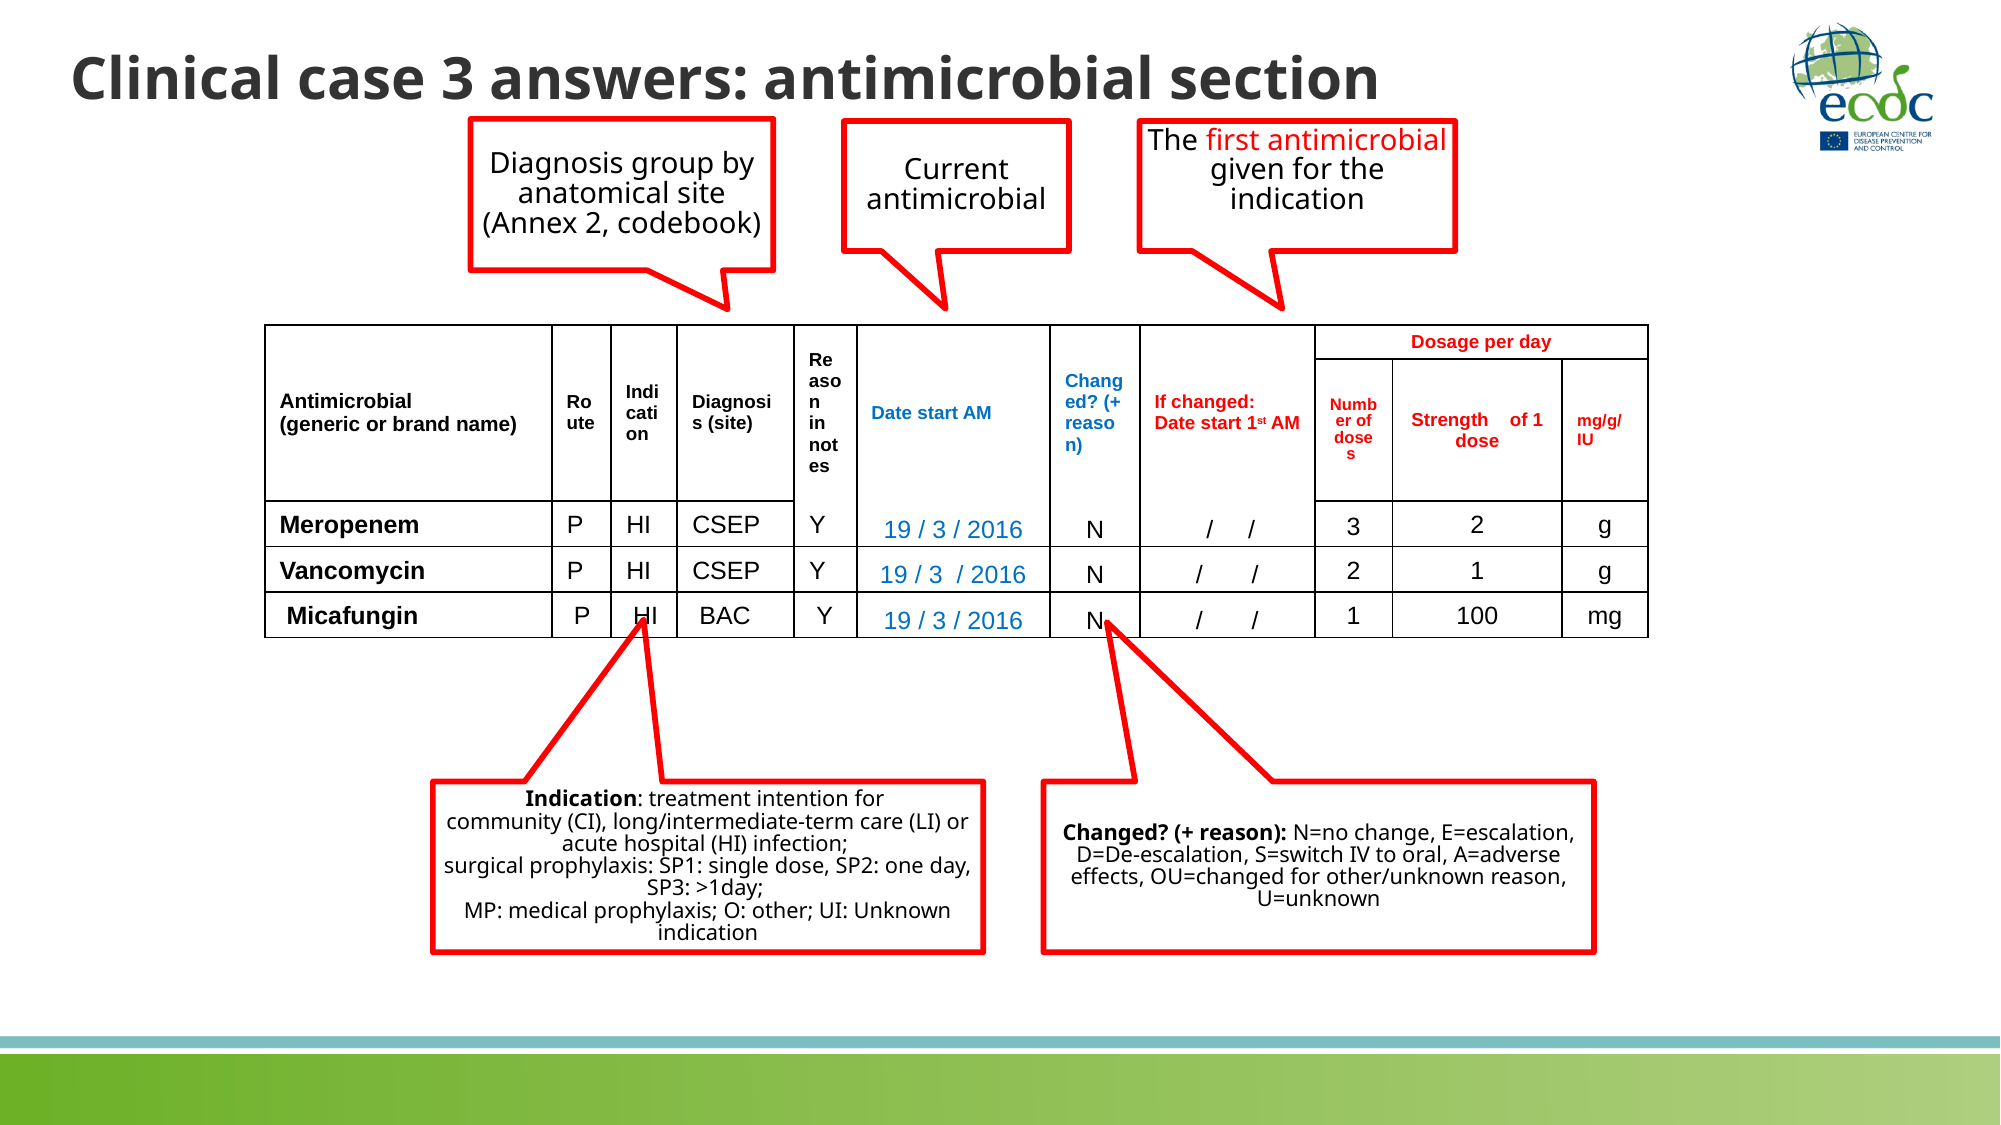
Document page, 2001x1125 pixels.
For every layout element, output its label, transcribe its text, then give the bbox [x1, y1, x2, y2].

table_header Reason in notes [795, 326, 856, 501]
text_box Indication: treatment intention for community (CI), long/intermediate-term care (LI) or acute hospital (HI) infection; surgical prophylaxis: SP1: single dose, SP2: one day, SP3: >1day; MP: medical prophylaxis; O: other; UI: Unknown indication [432, 638, 984, 953]
table_cell mg/g/IU [1563, 360, 1647, 500]
table_cell 1 [1393, 547, 1561, 591]
table_cell HI [612, 593, 676, 637]
table_cell Y [795, 501, 856, 546]
table_cell 19 / 3 / 2016 [858, 501, 1049, 546]
table_cell Strength of 1 dose [1393, 360, 1561, 500]
table_cell BAC [678, 593, 793, 637]
text_box Diagnosis group by anatomical site (Annex 2, codebook) [470, 180, 774, 310]
table_cell 19 / 3 / 2016 [858, 547, 1049, 591]
table_cell CSEP [678, 547, 793, 591]
table_cell N [1051, 501, 1139, 546]
table_cell P [553, 547, 610, 591]
table_header Date start AM [858, 326, 1049, 501]
table_cell N [1051, 547, 1139, 591]
table_cell Vancomycin [266, 547, 551, 591]
text_box Changed? (+ reason): N=no change, E=escalation, D=De-escalation, S=switch IV to oral, A=adverse effects, OU=changed for other/unknown reason, U=unknown [1043, 622, 1594, 953]
table_cell N [1051, 593, 1139, 637]
table_cell Number of doses [1316, 360, 1392, 500]
text_box Current antimicrobial [843, 180, 1069, 309]
table_header Dosage per day [1316, 326, 1647, 358]
table_cell 1 [1316, 593, 1392, 637]
table_cell Micafungin [266, 593, 551, 637]
table_cell HI [612, 547, 676, 591]
table_header Changed? (+ reason) [1051, 326, 1139, 501]
table_cell mg [1563, 593, 1647, 637]
table_cell P [553, 502, 610, 546]
table_header Indication [612, 326, 676, 500]
table_cell P [553, 593, 610, 637]
table_header Route [553, 326, 610, 500]
title Clinical case 3 answers: antimicrobial section [70, 49, 1764, 180]
table_cell g [1563, 547, 1647, 591]
table_cell / / [1141, 547, 1314, 591]
table_cell CSEP [678, 502, 793, 546]
table_cell 2 [1316, 547, 1392, 591]
table_header Diagnosis (site) [678, 326, 793, 500]
table_cell / / [1141, 501, 1314, 546]
table_cell 2 [1393, 502, 1561, 546]
table_cell 19 / 3 / 2016 [858, 593, 1049, 637]
table_cell 100 [1393, 593, 1561, 637]
table_cell g [1563, 502, 1647, 546]
text_box The first antimicrobial given for the indication [1139, 121, 1456, 309]
table_cell Y [795, 547, 856, 591]
table_cell 3 [1316, 502, 1392, 546]
table_cell / / [1141, 593, 1314, 637]
picture [0, 0, 2000, 1125]
table_header Antimicrobial (generic or brand name) [266, 326, 551, 500]
table_cell Meropenem [266, 502, 551, 546]
table_cell Y [795, 593, 856, 637]
table_cell HI [612, 502, 676, 546]
table_header If changed: Date start 1st AM [1141, 326, 1314, 501]
